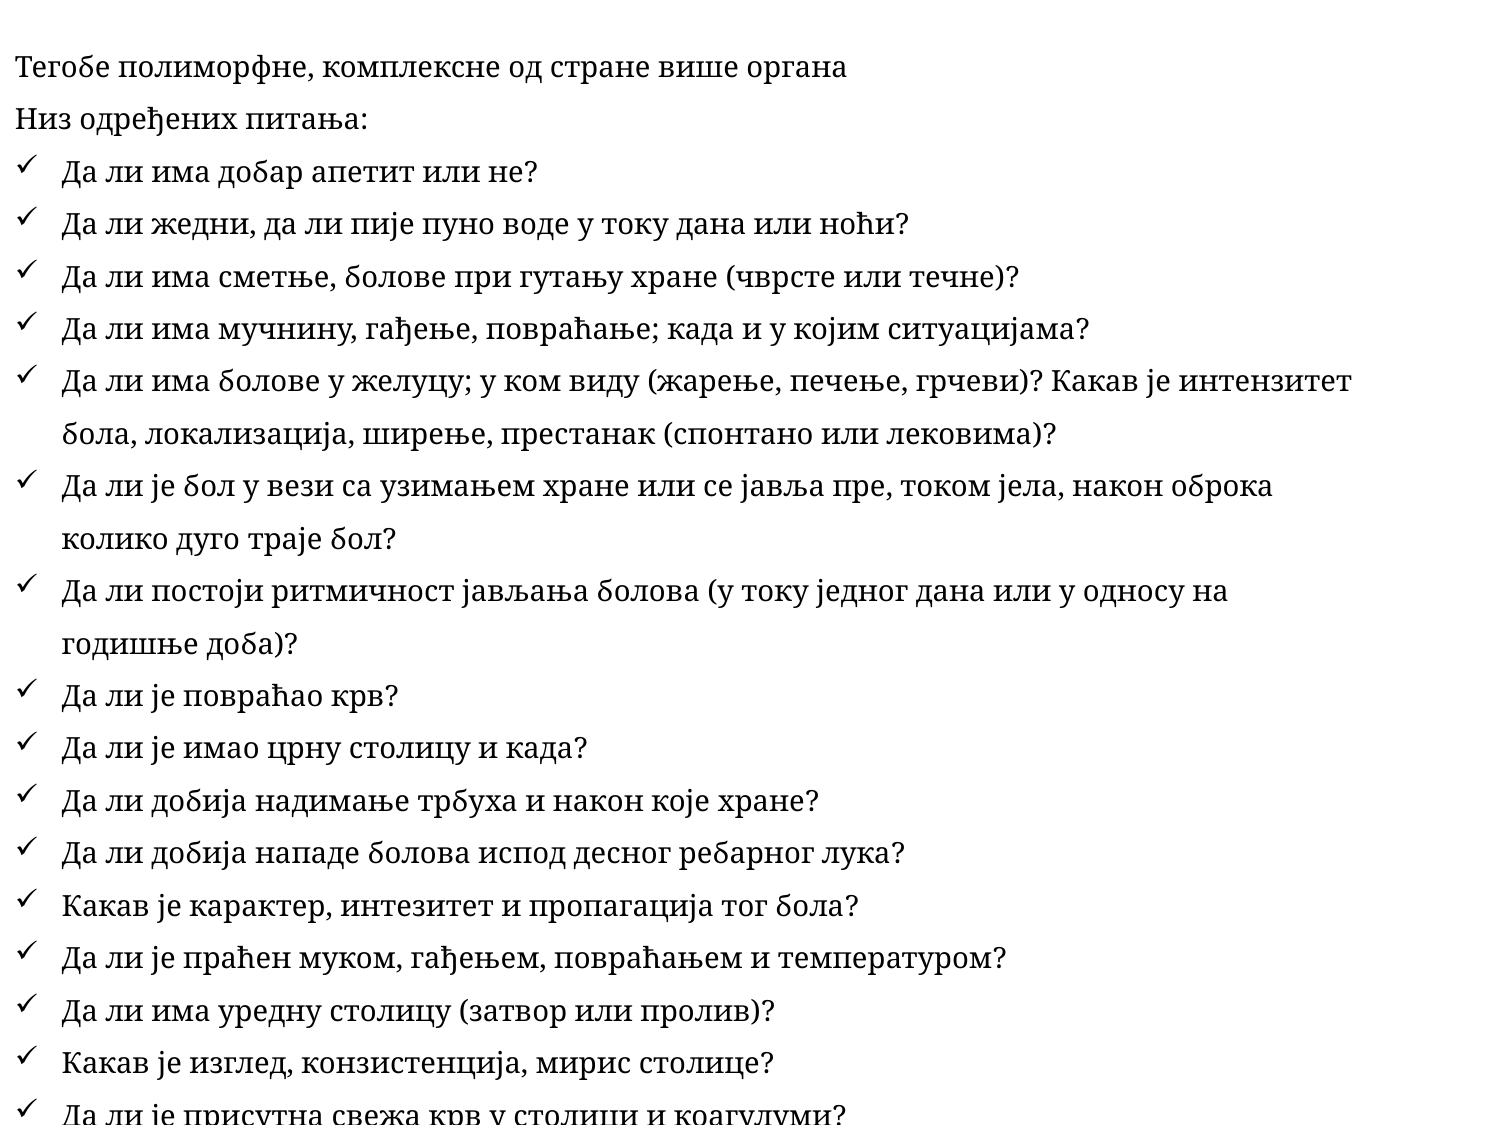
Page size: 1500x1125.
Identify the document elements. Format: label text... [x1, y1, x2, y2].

text_box Тегобе полиморфне, комплексне од стране више органа Низ одређених питања: Да ли има добар апетит или не? Да ли жедни, да ли пије пуно воде у току дана или ноћи? Да ли има сметње, болове при гутању хране (чврсте или течне)? Да ли има мучнину, гађење, повраћање; када и у којим ситуацијама? Да ли има болове у желуцу; у ком виду (жарење, печење, грчеви)? Какав је интензитет бола, локализација, ширење, престанак (спонтано или лековима)? Да ли је бол у вези са узимањем хране или се јавља пре, током јела, након оброка колико дуго траје бол? Да ли постоји ритмичност јављања болова (у току једног дана или у односу на годишње доба)? Да ли је повраћао крв? Да ли је имао црну столицу и када? Да ли добија надимање трбуха и након које хране? Да ли добија нападе болова испод десног ребарног лука? Какав је карактер, интезитет и пропагација тог бола? Да ли је праћен муком, гађењем, повраћањем и температуром? Да ли има уредну столицу (затвор или пролив)? Какав је изглед, конзистенција, мирис столице? Да ли је присутна свежа крв у столици и коагулуми? [0, 23, 1388, 1125]
